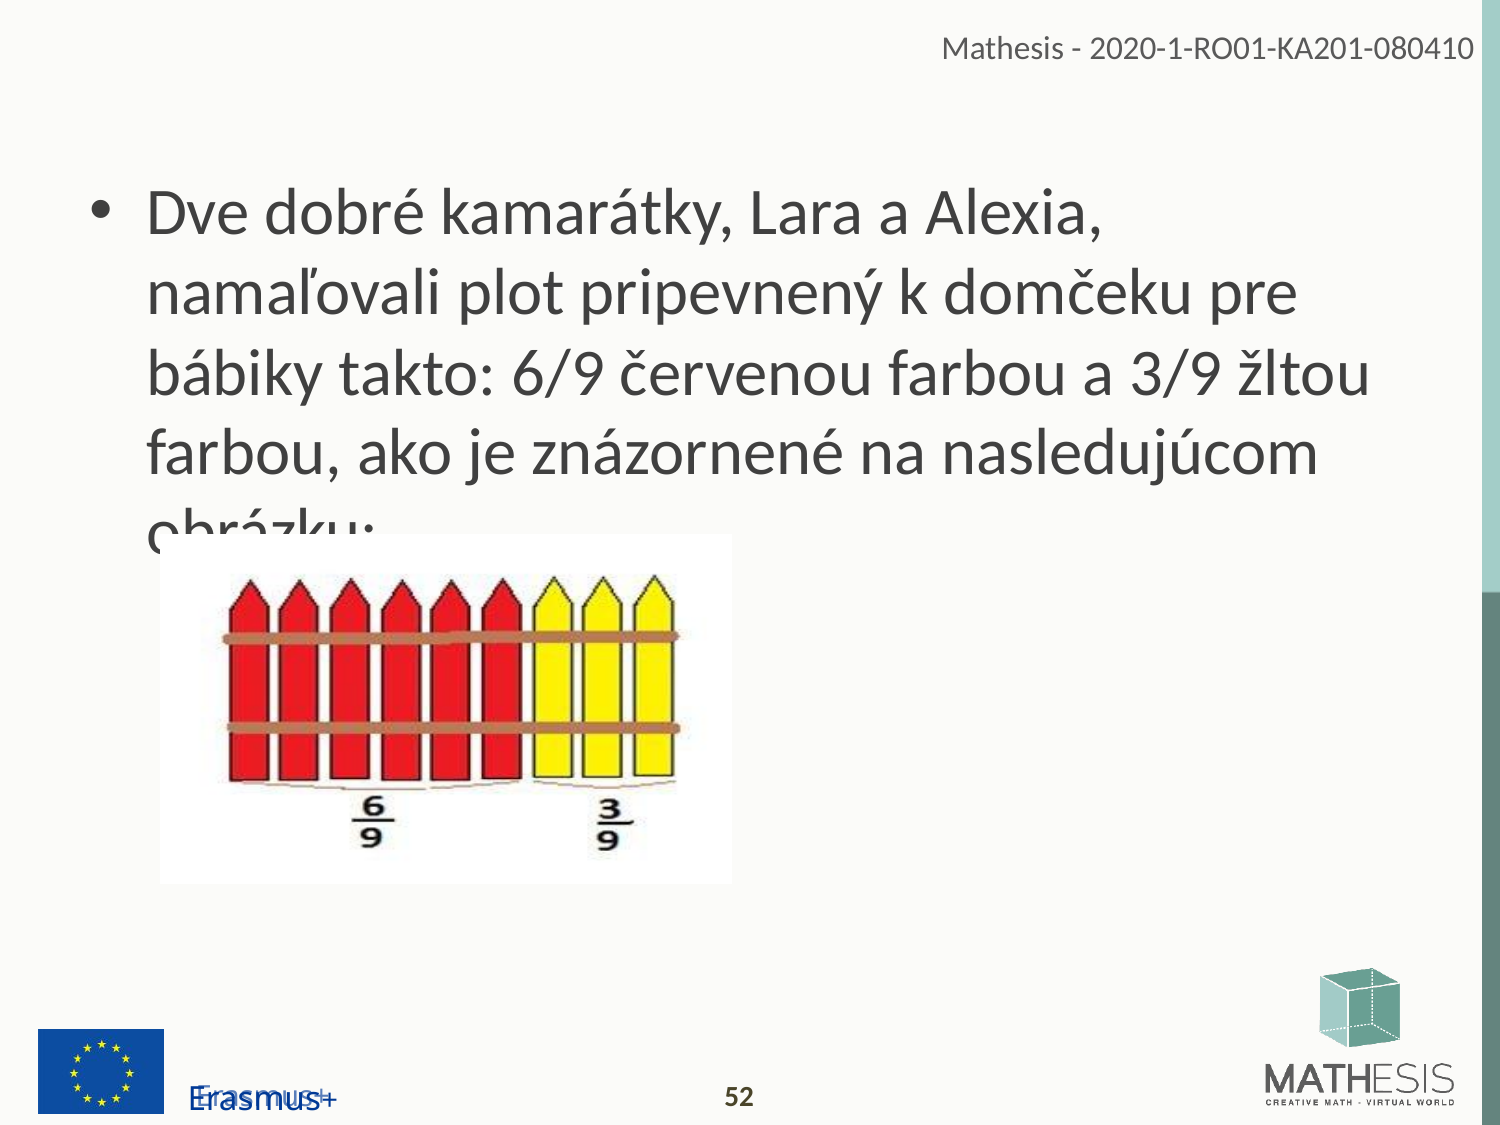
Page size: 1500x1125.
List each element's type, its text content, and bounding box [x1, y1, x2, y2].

picture [38, 1029, 164, 1114]
list Dve dobré kamarátky, Lara a Alexia, namaľovali plot pripevnený k domčeku pre bábiky takto: 6/9 červenou farbou a 3/9 žltou farbou, ako je znázornené na nasledujúcom obrázku: [75, 160, 1425, 1005]
picture [159, 534, 733, 885]
